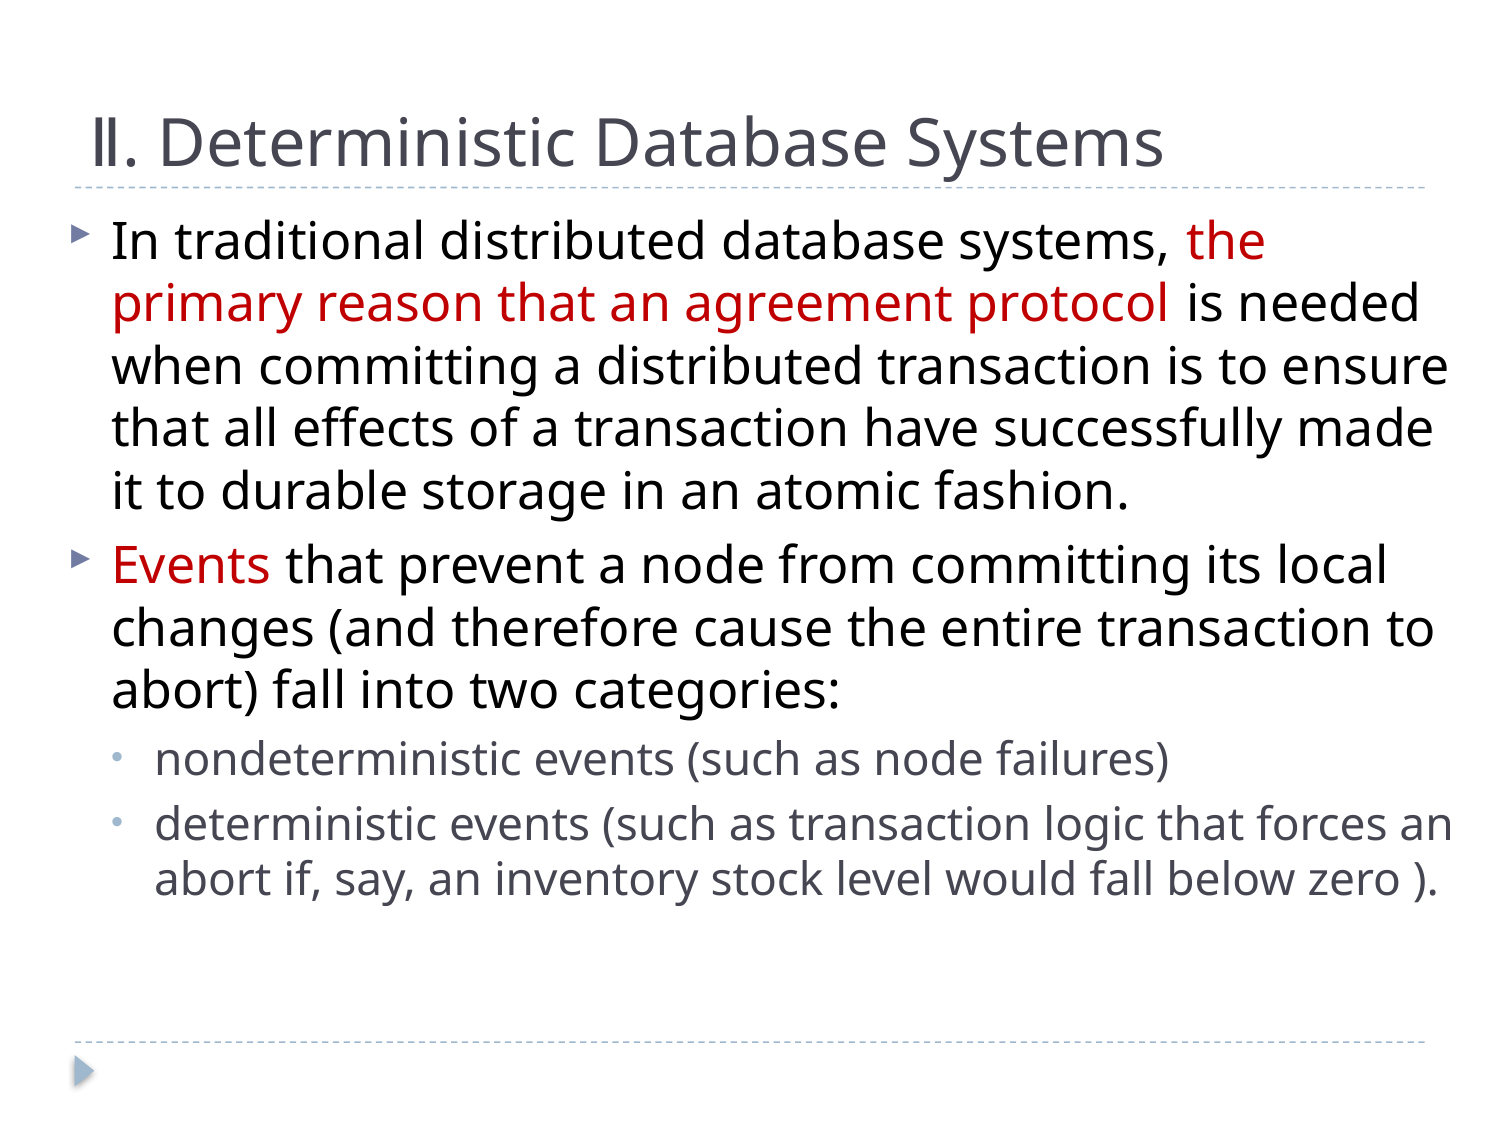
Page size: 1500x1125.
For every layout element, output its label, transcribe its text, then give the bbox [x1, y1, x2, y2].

title Ⅱ. Deterministic Database Systems [75, 24, 1425, 188]
list In traditional distributed database systems, the primary reason that an agreement protocol is needed when committing a distributed transaction is to ensure that all effects of a transaction have successfully made it to durable storage in an atomic fashion. Events that prevent a node from committing its local changes (and therefore cause the entire transaction to abort) fall into two categories: nondeterministic events (such as node failures) deterministic events (such as transaction logic that forces an abort if, say, an inventory stock level would fall below zero ). [53, 200, 1471, 1010]
